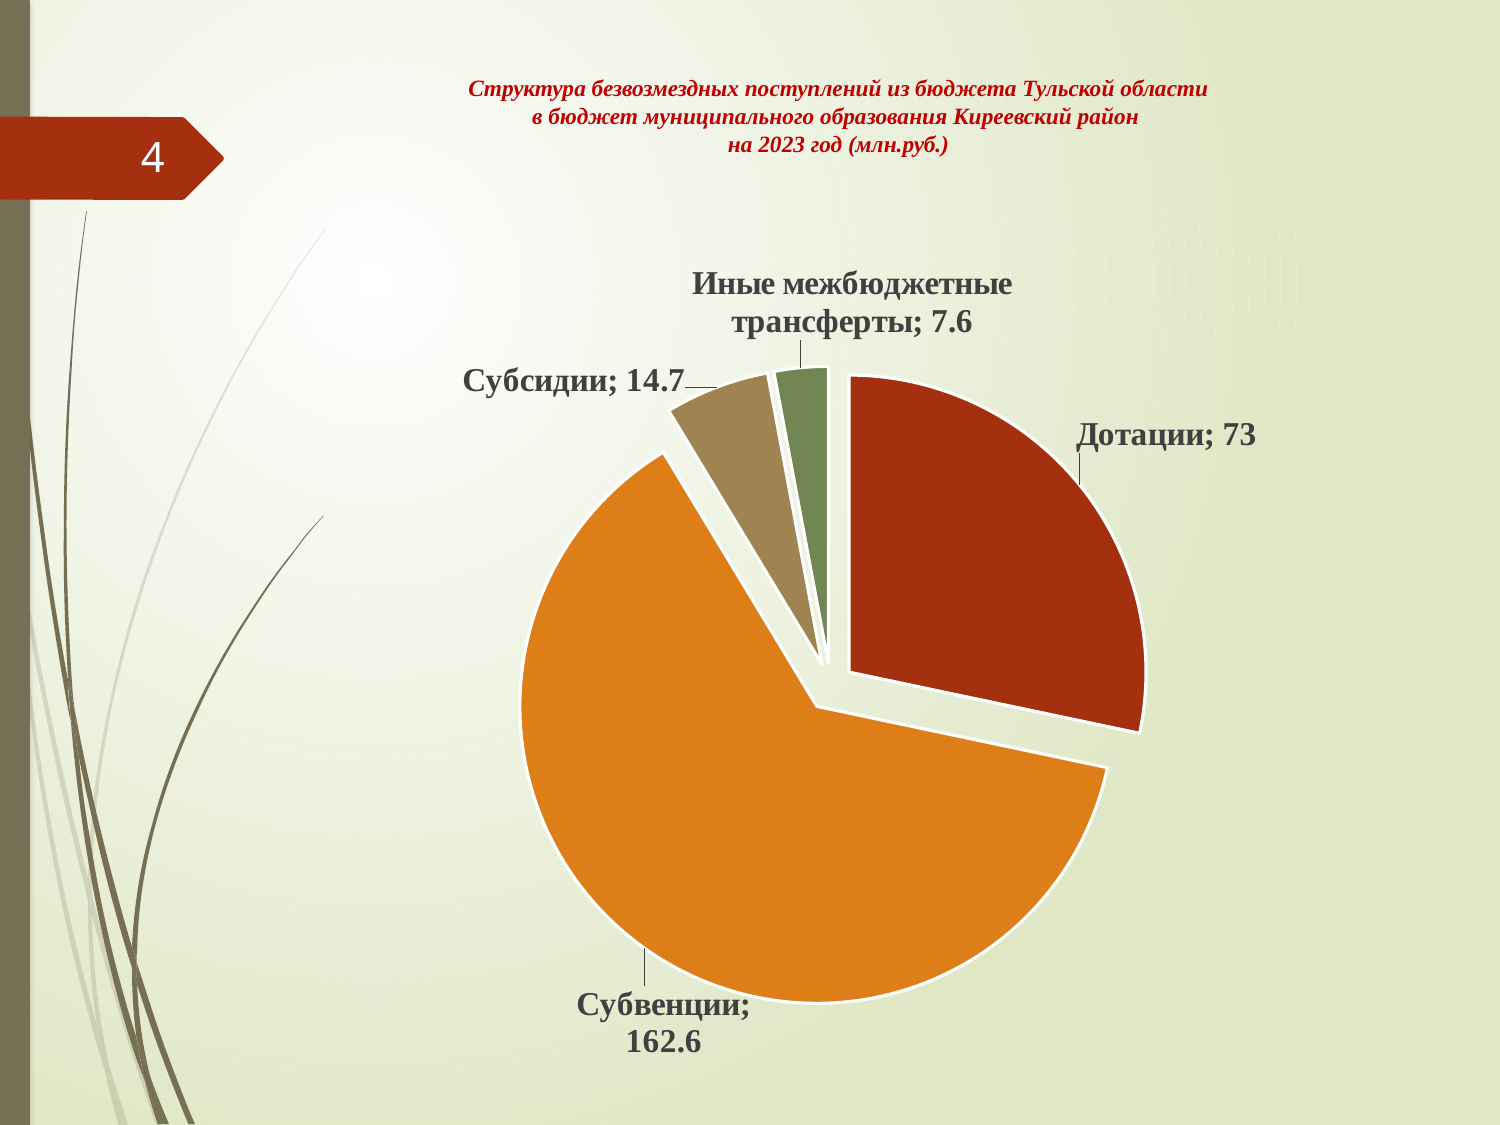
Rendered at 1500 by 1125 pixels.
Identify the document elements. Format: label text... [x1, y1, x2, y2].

chart [277, 255, 1427, 1125]
slide_number 4 [83, 129, 180, 190]
title Структура безвозмездных поступлений из бюджета Тульской области в бюджет муниципального образования Киреевский район на 2023 год (млн.руб.) [218, 35, 1459, 291]
